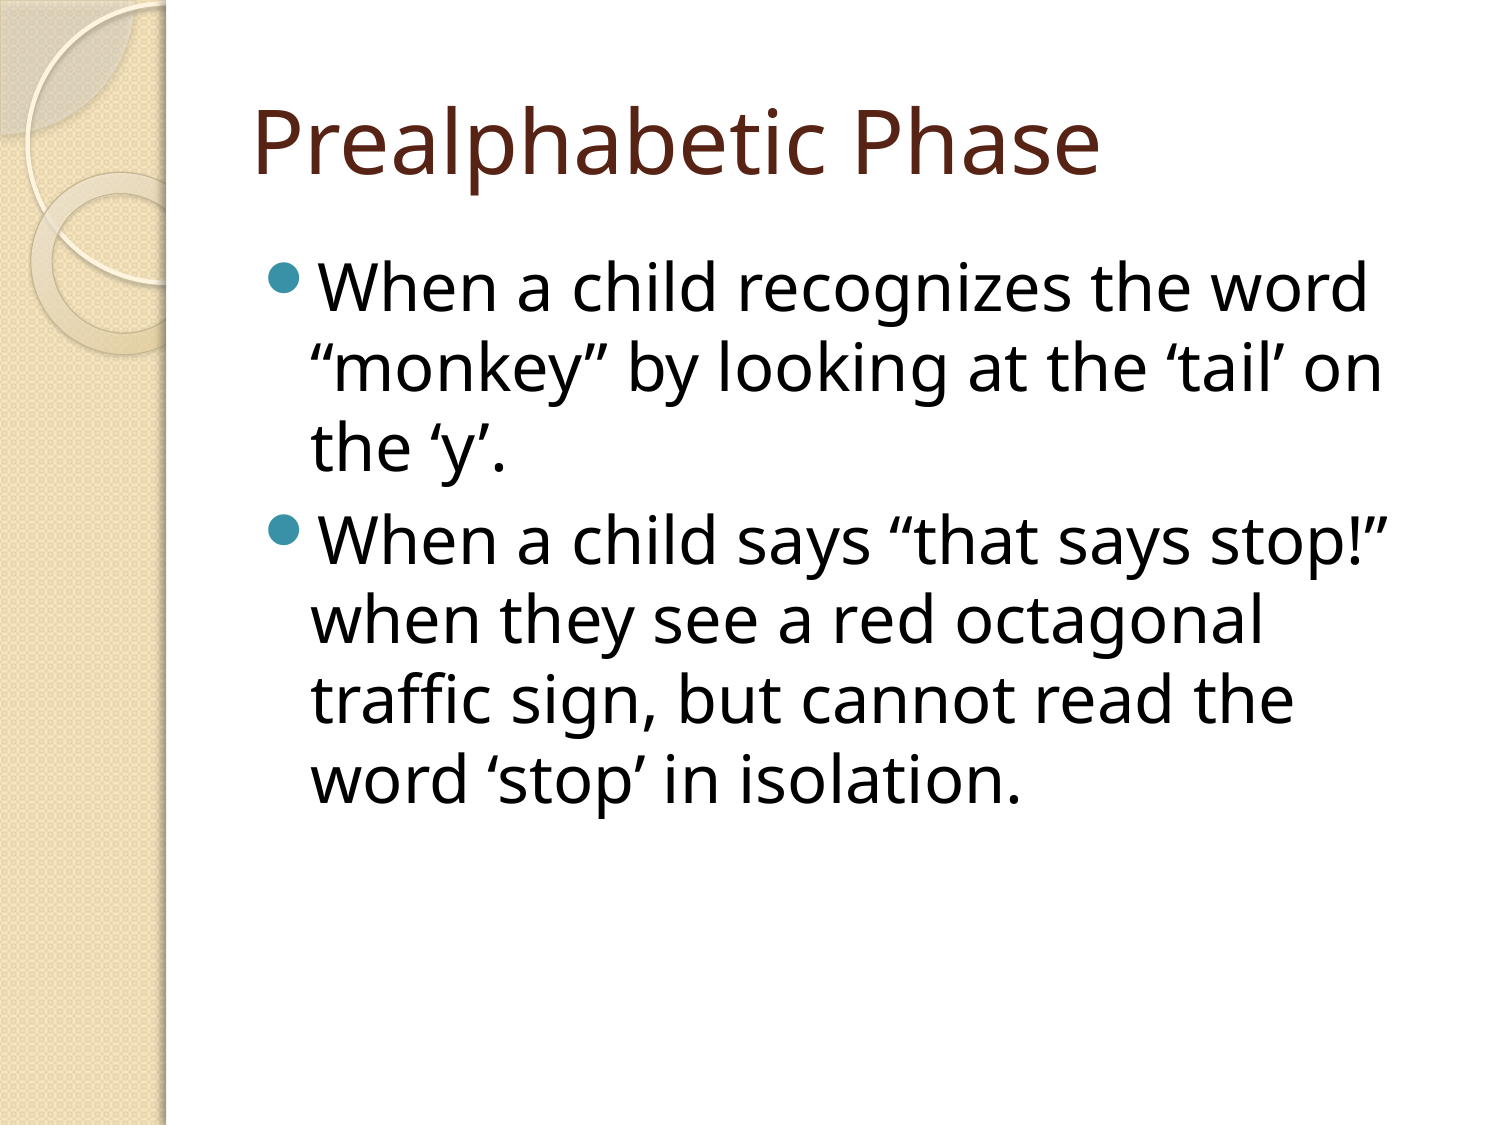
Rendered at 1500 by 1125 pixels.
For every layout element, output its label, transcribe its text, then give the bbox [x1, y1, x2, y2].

list When a child recognizes the word “monkey” by looking at the ‘tail’ on the ‘y’. When a child says “that says stop!” when they see a red octagonal traffic sign, but cannot read the word ‘stop’ in isolation. [235, 237, 1466, 1026]
title Prealphabetic Phase [235, 45, 1466, 233]
